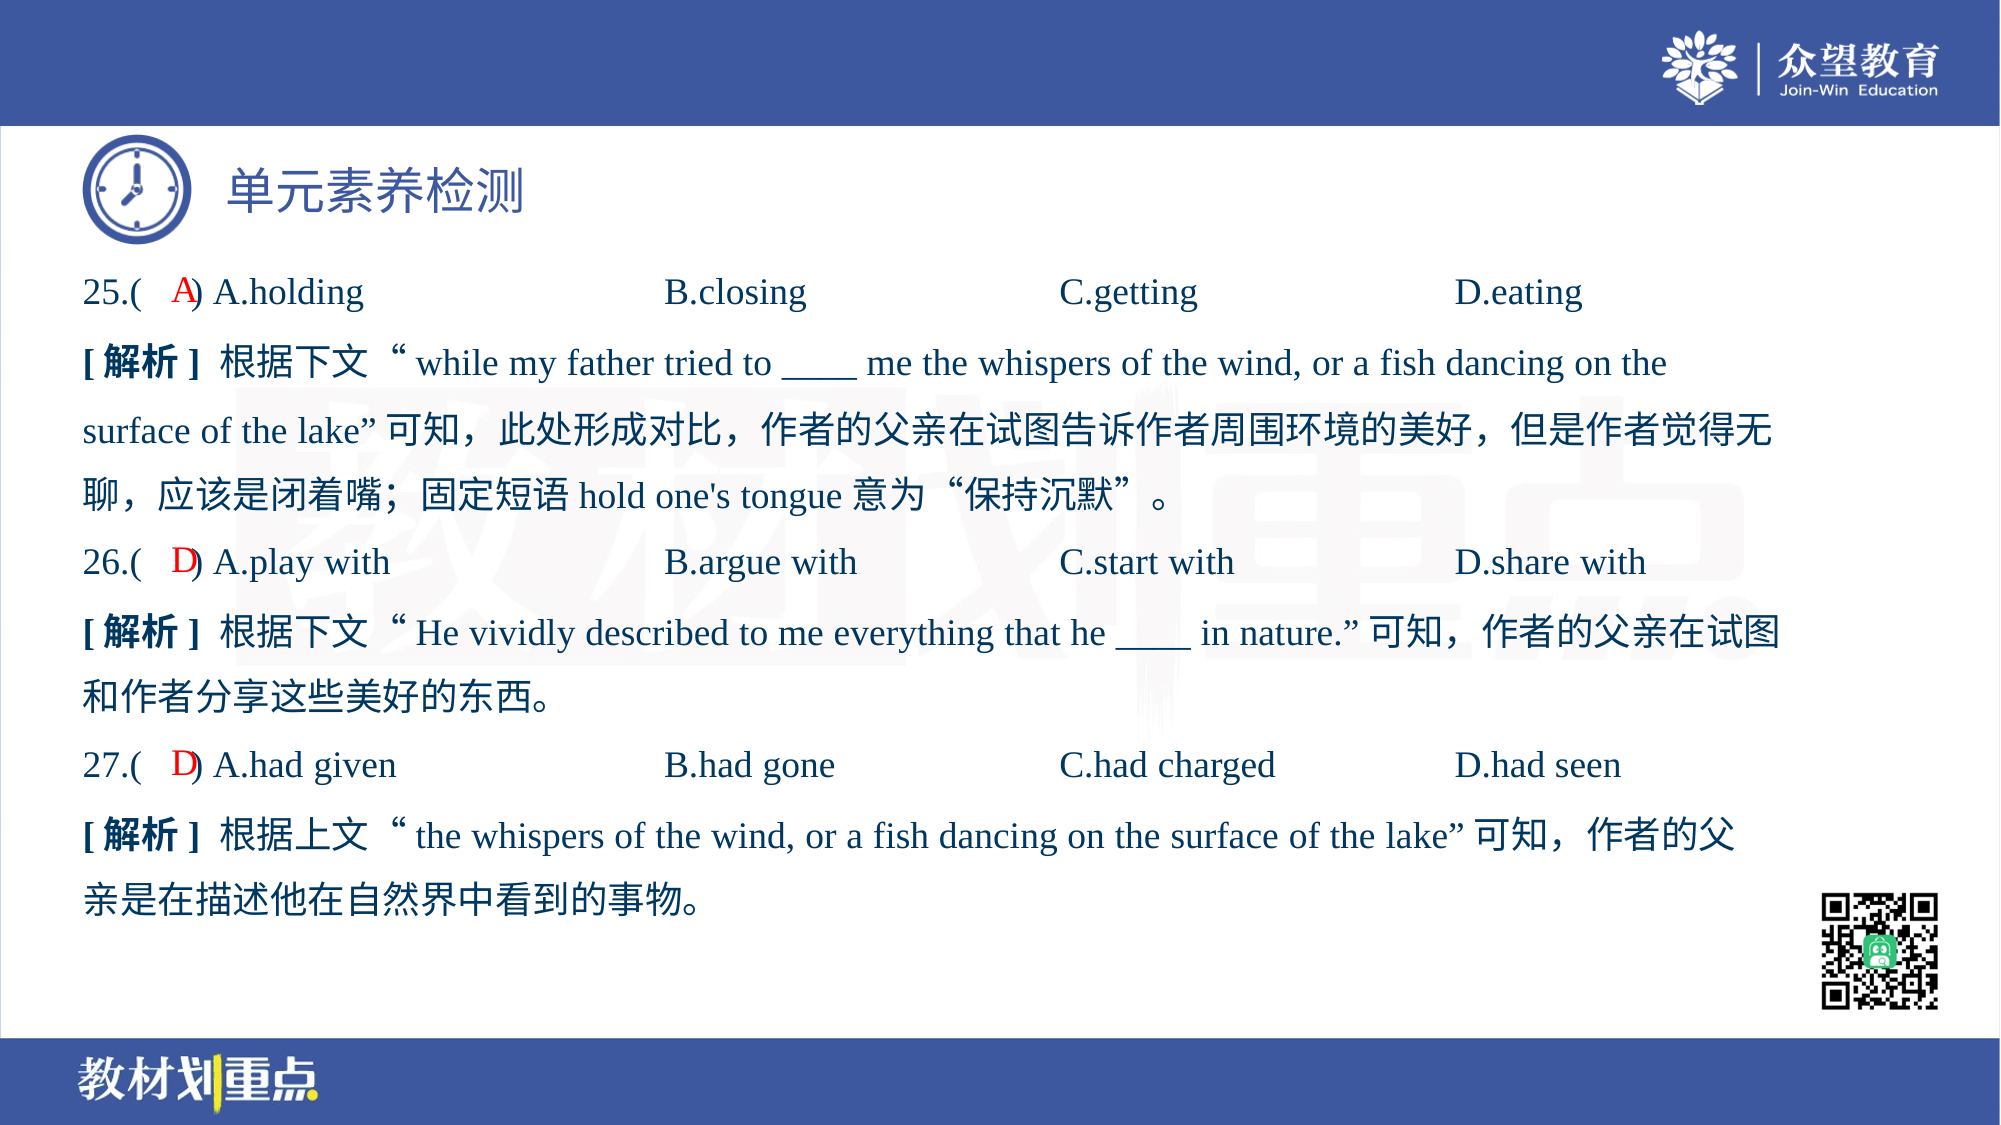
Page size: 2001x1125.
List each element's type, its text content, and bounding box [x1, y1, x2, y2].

text_box A [157, 245, 212, 304]
text_box [解析] 根据下文“He vividly described to me everything that he ____ in nature.”可知，作者的父亲在试图 和作者分享这些美好的东西。 [82, 584, 1817, 712]
picture [0, 0, 2000, 1125]
text_box D [157, 514, 212, 574]
text_box 27.( ) A.had given B.had gone C.had charged D.had seen [82, 720, 1817, 778]
text_box [解析] 根据上文“the whispers of the wind, or a fish dancing on the surface of the lake”可知，作者的父 亲是在描述他在自然界中看到的事物。 [82, 787, 1817, 915]
text_box [解析] 根据下文“while my father tried to ____ me the whispers of the wind, or a fish dancing on the surface of the lake”可知，此处形成对比，作者的父亲在试图告诉作者周围环境的美好，但是作者觉得无 聊，应该是闭着嘴；固定短语hold one's tongue意为“保持沉默”。 [82, 313, 1817, 509]
text_box 26.( ) A.play with B.argue with C.start with D.share with [82, 517, 1817, 575]
text_box 25.( ) A.holding B.closing C.getting D.eating [82, 247, 1817, 306]
text_box D [157, 718, 212, 777]
